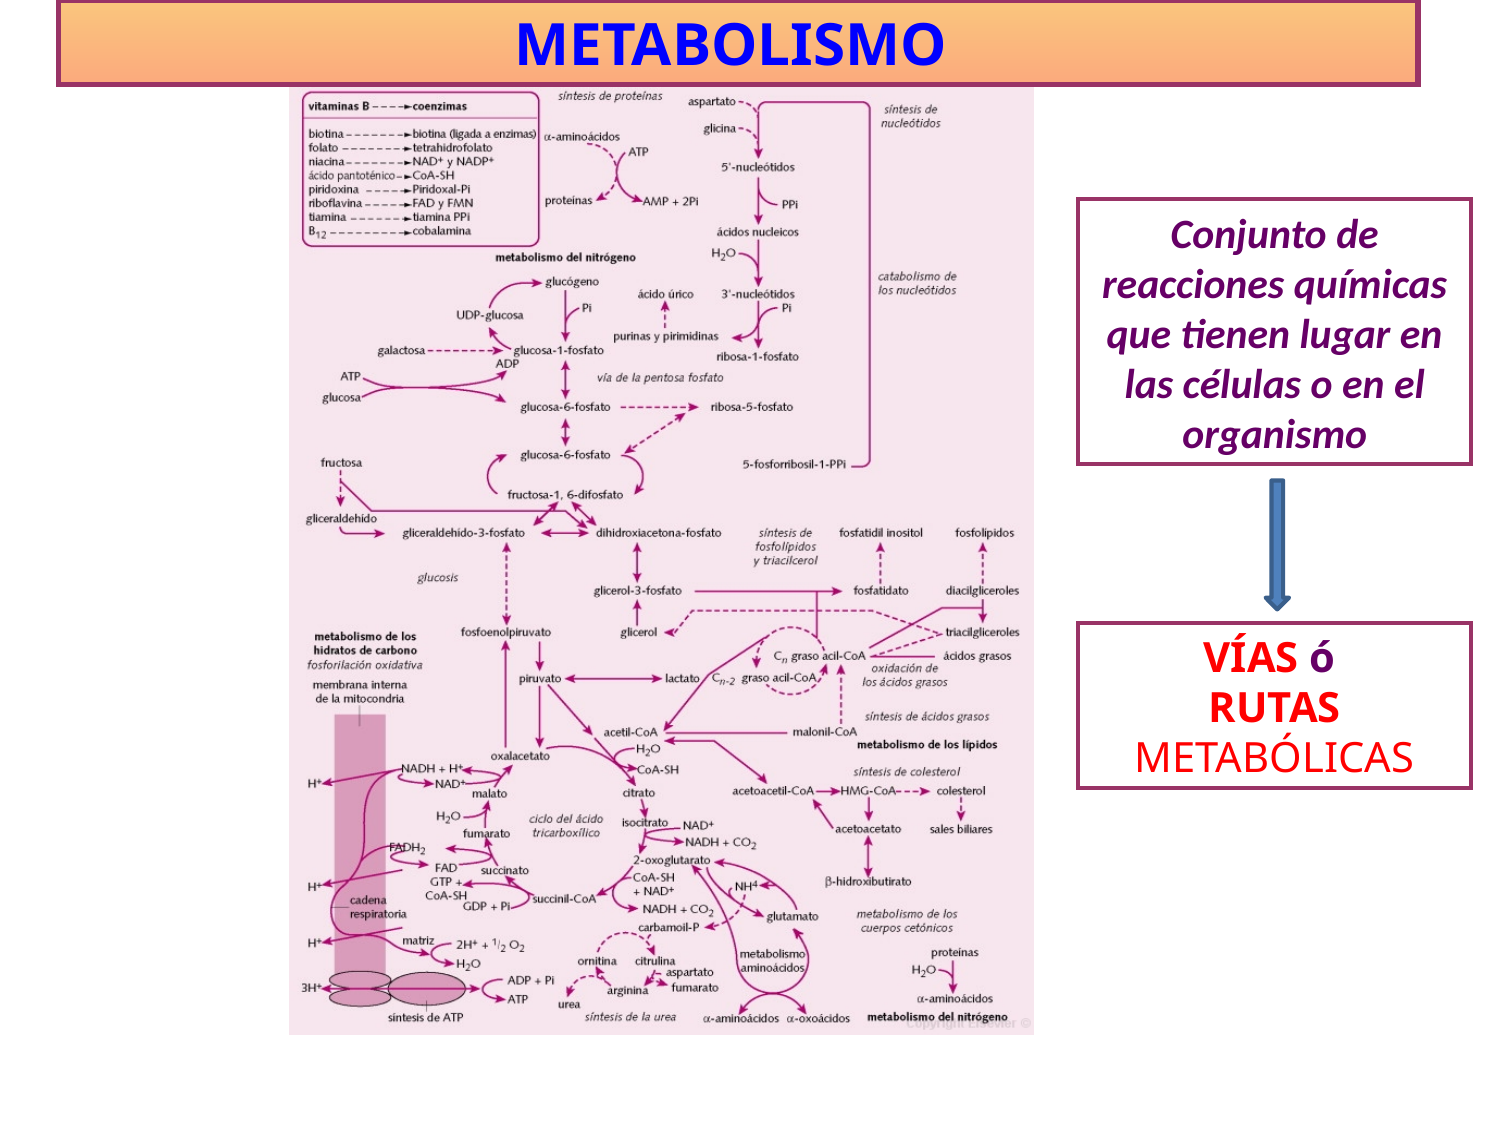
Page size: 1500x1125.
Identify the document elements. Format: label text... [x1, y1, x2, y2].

text_box VÍAS ó RUTAS METABÓLICAS [1078, 622, 1472, 788]
text_box METABOLISMO [58, 0, 1418, 85]
text_box Conjunto de reacciones químicas que tienen lugar en las células o en el organismo [1078, 199, 1472, 464]
picture [289, 77, 1034, 1036]
text_box [1263, 478, 1291, 612]
